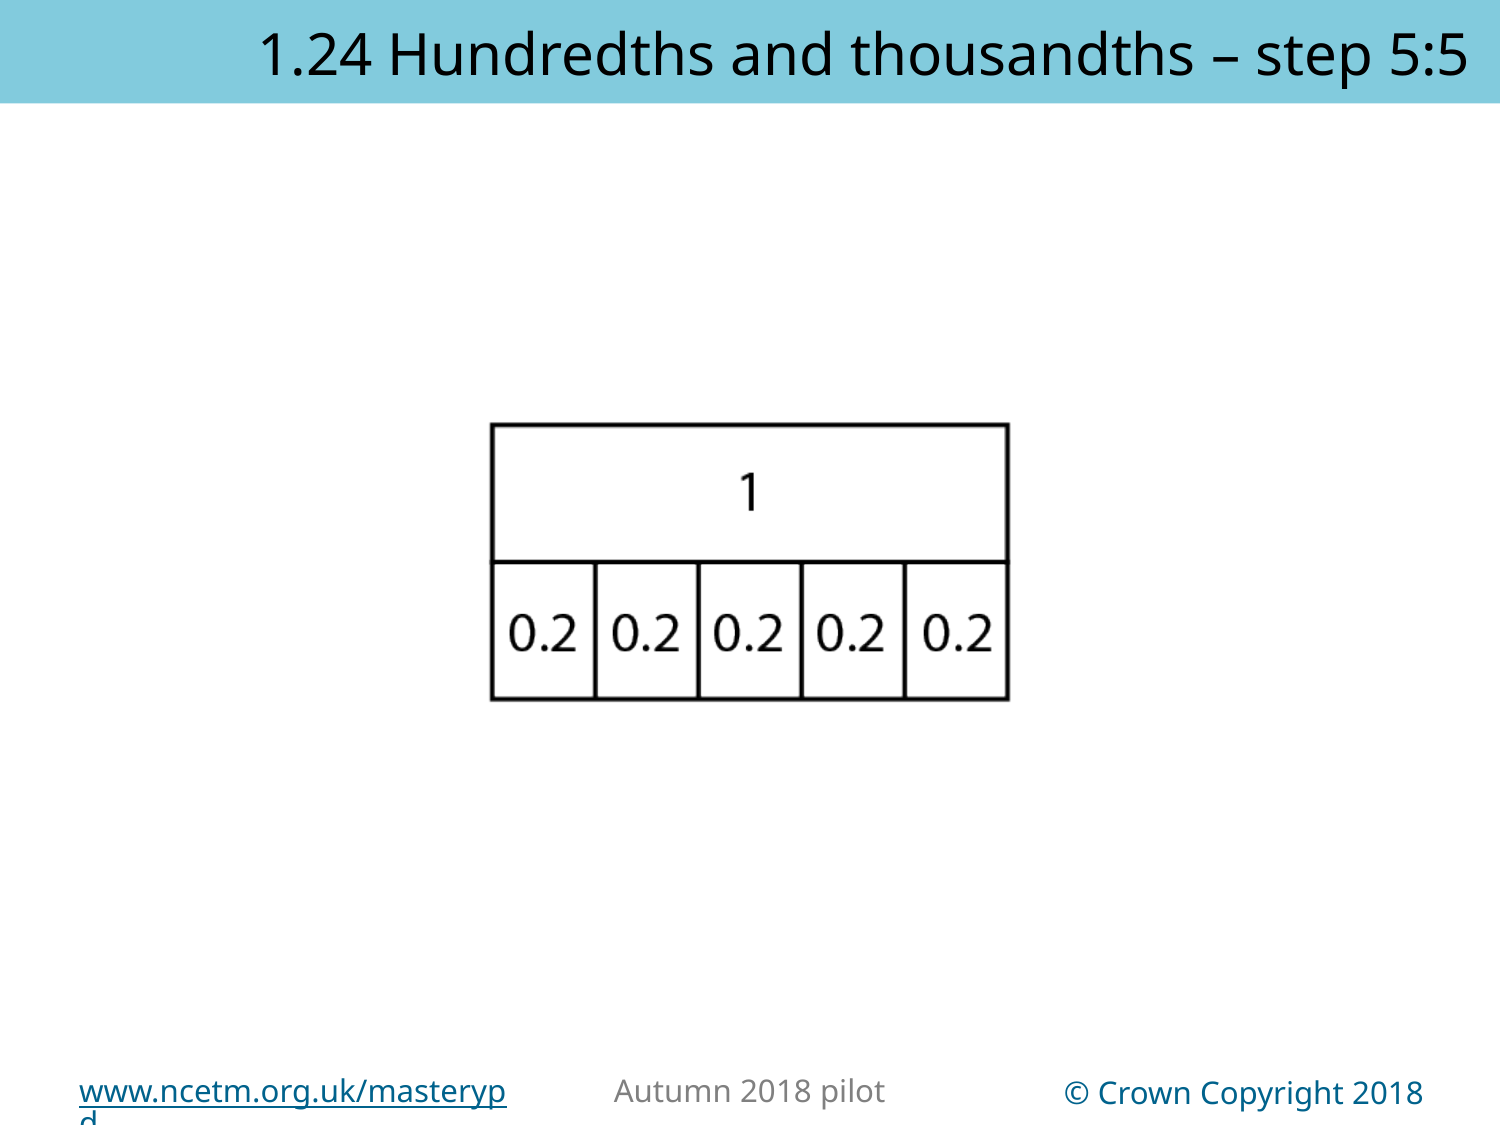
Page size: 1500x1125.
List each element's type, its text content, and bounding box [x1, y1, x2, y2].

picture [462, 385, 1038, 740]
list 1.24 Hundredths and thousandths – step 5:5 [0, 0, 1500, 104]
